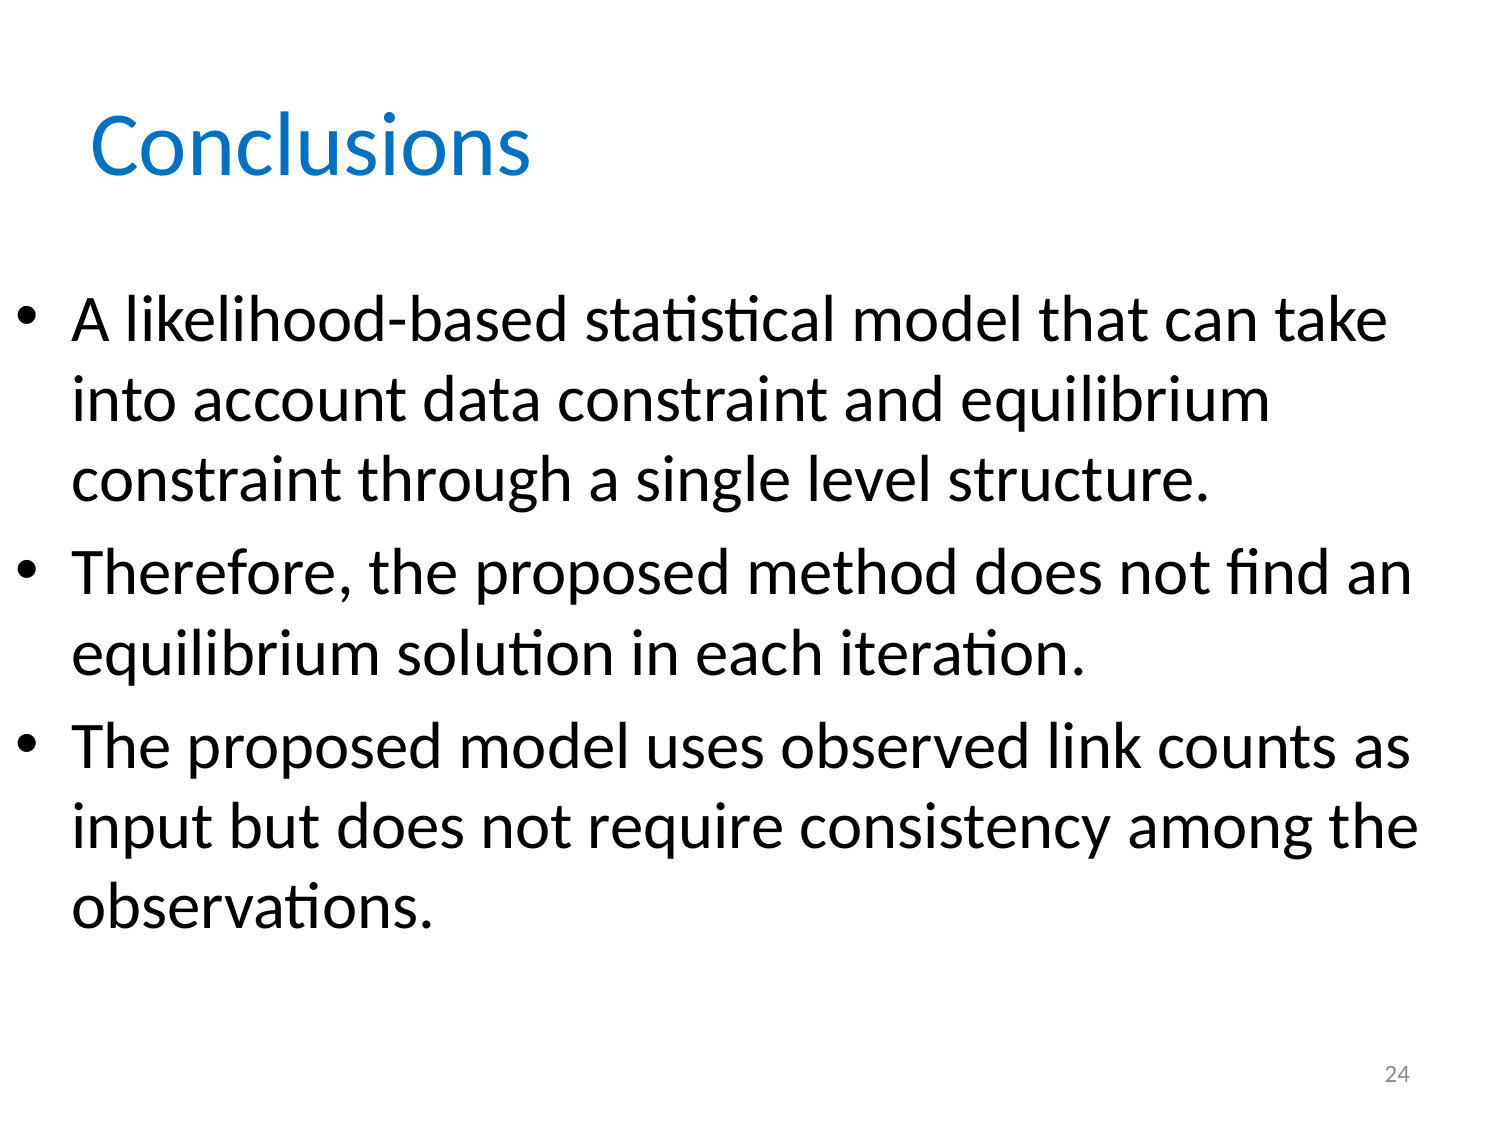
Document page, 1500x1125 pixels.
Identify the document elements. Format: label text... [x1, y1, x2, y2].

slide_number 24 [1074, 1042, 1425, 1103]
title Conclusions [75, 45, 1425, 233]
list A likelihood-based statistical model that can take into account data constraint and equilibrium constraint through a single level structure. Therefore, the proposed method does not find an equilibrium solution in each iteration. The proposed model uses observed link counts as input but does not require consistency among the observations. [0, 267, 1500, 1041]
